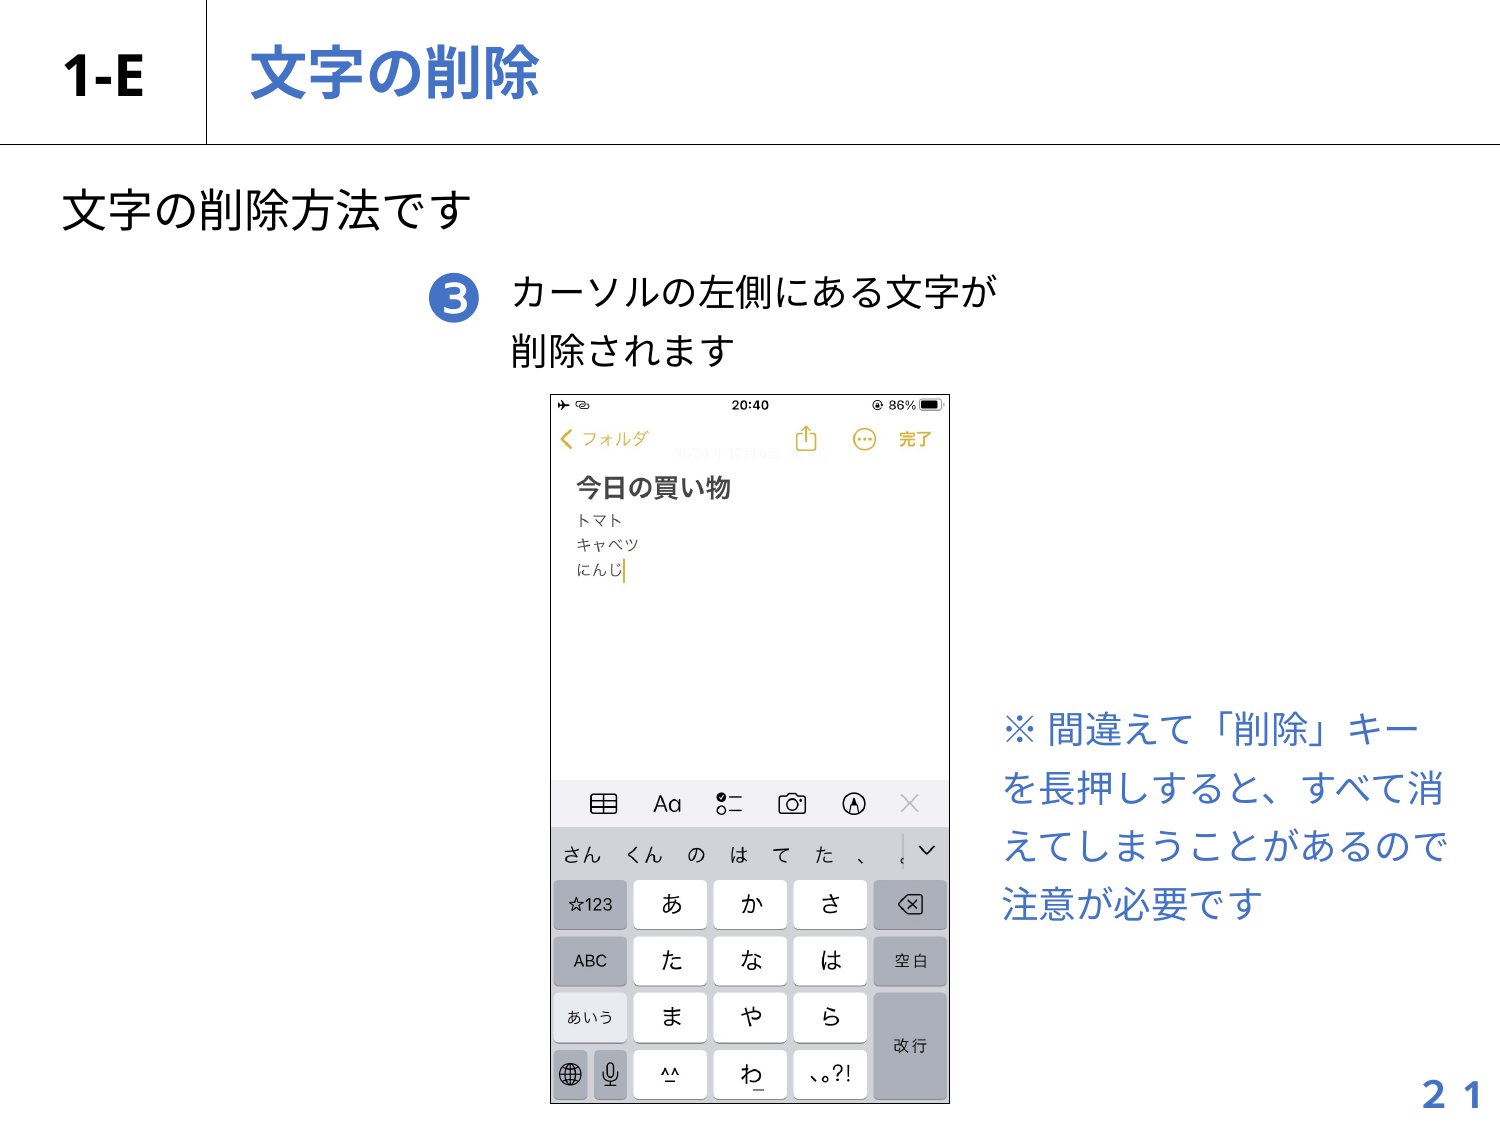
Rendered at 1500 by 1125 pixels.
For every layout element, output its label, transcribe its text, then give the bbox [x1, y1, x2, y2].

text_box 文字の削除方法です [46, 180, 1500, 274]
text_box カーソルの左側にある文字が 削除されます [495, 248, 1260, 381]
text_box 文字の削除 [230, 24, 1459, 119]
text_box ※間違えて「削除」キーを長押しすると、すべて消えてしまうことがあるので注意が必要です [986, 685, 1472, 934]
text_box ❸ [409, 248, 486, 343]
text_box ２1 [1399, 1063, 1500, 1123]
text_box 1-E [0, 0, 207, 147]
picture [550, 394, 950, 1104]
